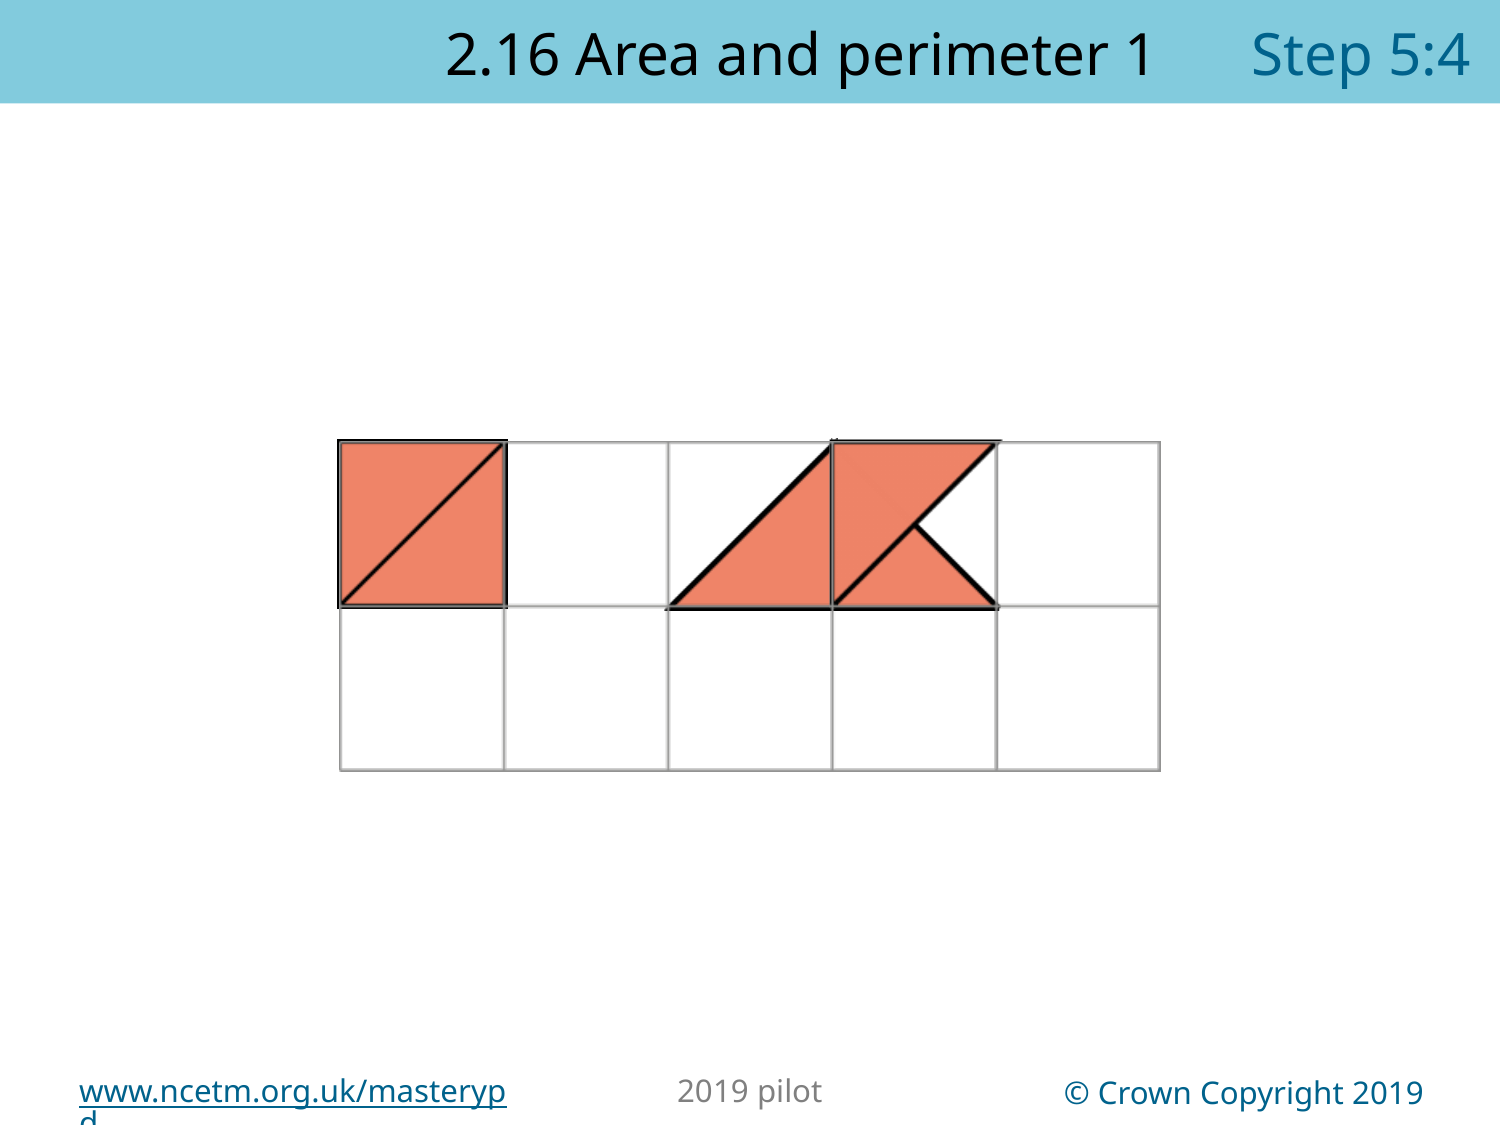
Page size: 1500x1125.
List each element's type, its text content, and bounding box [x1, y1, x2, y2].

picture [337, 437, 1161, 773]
list 2.16 Area and perimeter 1 Step 5:4 [0, 0, 1500, 104]
